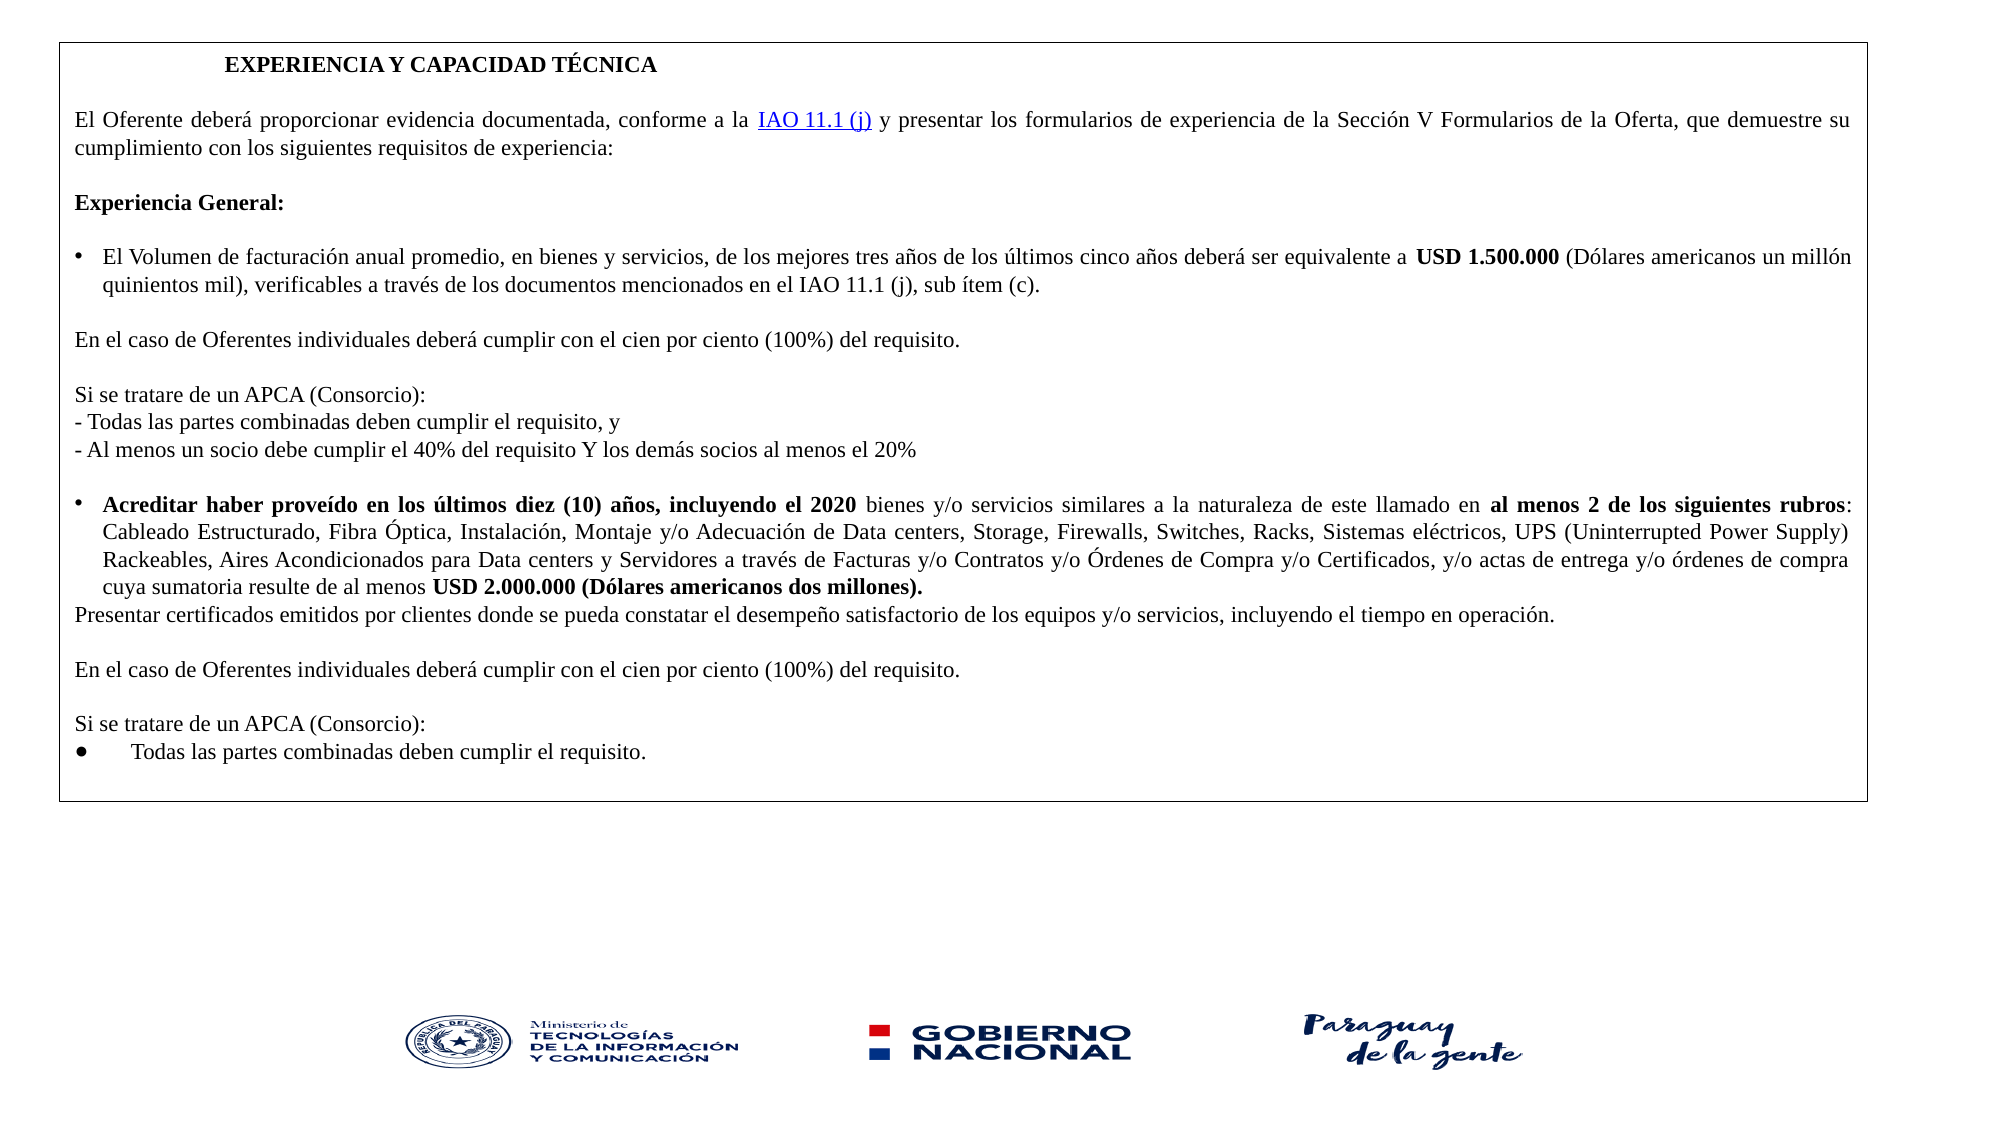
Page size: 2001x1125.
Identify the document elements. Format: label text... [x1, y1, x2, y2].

text_box EXPERIENCIA Y CAPACIDAD TÉCNICA El Oferente deberá proporcionar evidencia documentada, conforme a la IAO 11.1 (j) y presentar los formularios de experiencia de la Sección V Formularios de la Oferta, que demuestre su cumplimiento con los siguientes requisitos de experiencia: Experiencia General: El Volumen de facturación anual promedio, en bienes y servicios, de los mejores tres años de los últimos cinco años deberá ser equivalente a USD 1.500.000 (Dólares americanos un millón quinientos mil), verificables a través de los documentos mencionados en el IAO 11.1 (j), sub ítem (c). En el caso de Oferentes individuales deberá cumplir con el cien por ciento (100%) del requisito. Si se tratare de un APCA (Consorcio): - Todas las partes combinadas deben cumplir el requisito, y - Al menos un socio debe cumplir el 40% del requisito Y los demás socios al menos el 20% Acreditar haber proveído en los últimos diez (10) años, incluyendo el 2020 bienes y/o servicios similares a la naturaleza de este llamado en al menos 2 de los siguientes rubros: Cableado Estructurado, Fibra Óptica, Instalación, Montaje y/o Adecuación de Data centers, Storage, Firewalls, Switches, Racks, Sistemas eléctricos, UPS (Uninterrupted Power Supply) Rackeables, Aires Acondicionados para Data centers y Servidores a través de Facturas y/o Contratos y/o Órdenes de Compra y/o Certificados, y/o actas de entrega y/o órdenes de compra cuya sumatoria resulte de al menos USD 2.000.000 (Dólares americanos dos millones). Presentar certificados emitidos por clientes donde se pueda constatar el desempeño satisfactorio de los equipos y/o servicios, incluyendo el tiempo en operación. En el caso de Oferentes individuales deberá cumplir con el cien por ciento (100%) del requisito. Si se tratare de un APCA (Consorcio): Todas las partes combinadas deben cumplir el requisito. [59, 42, 1868, 802]
picture [405, 1014, 1523, 1070]
